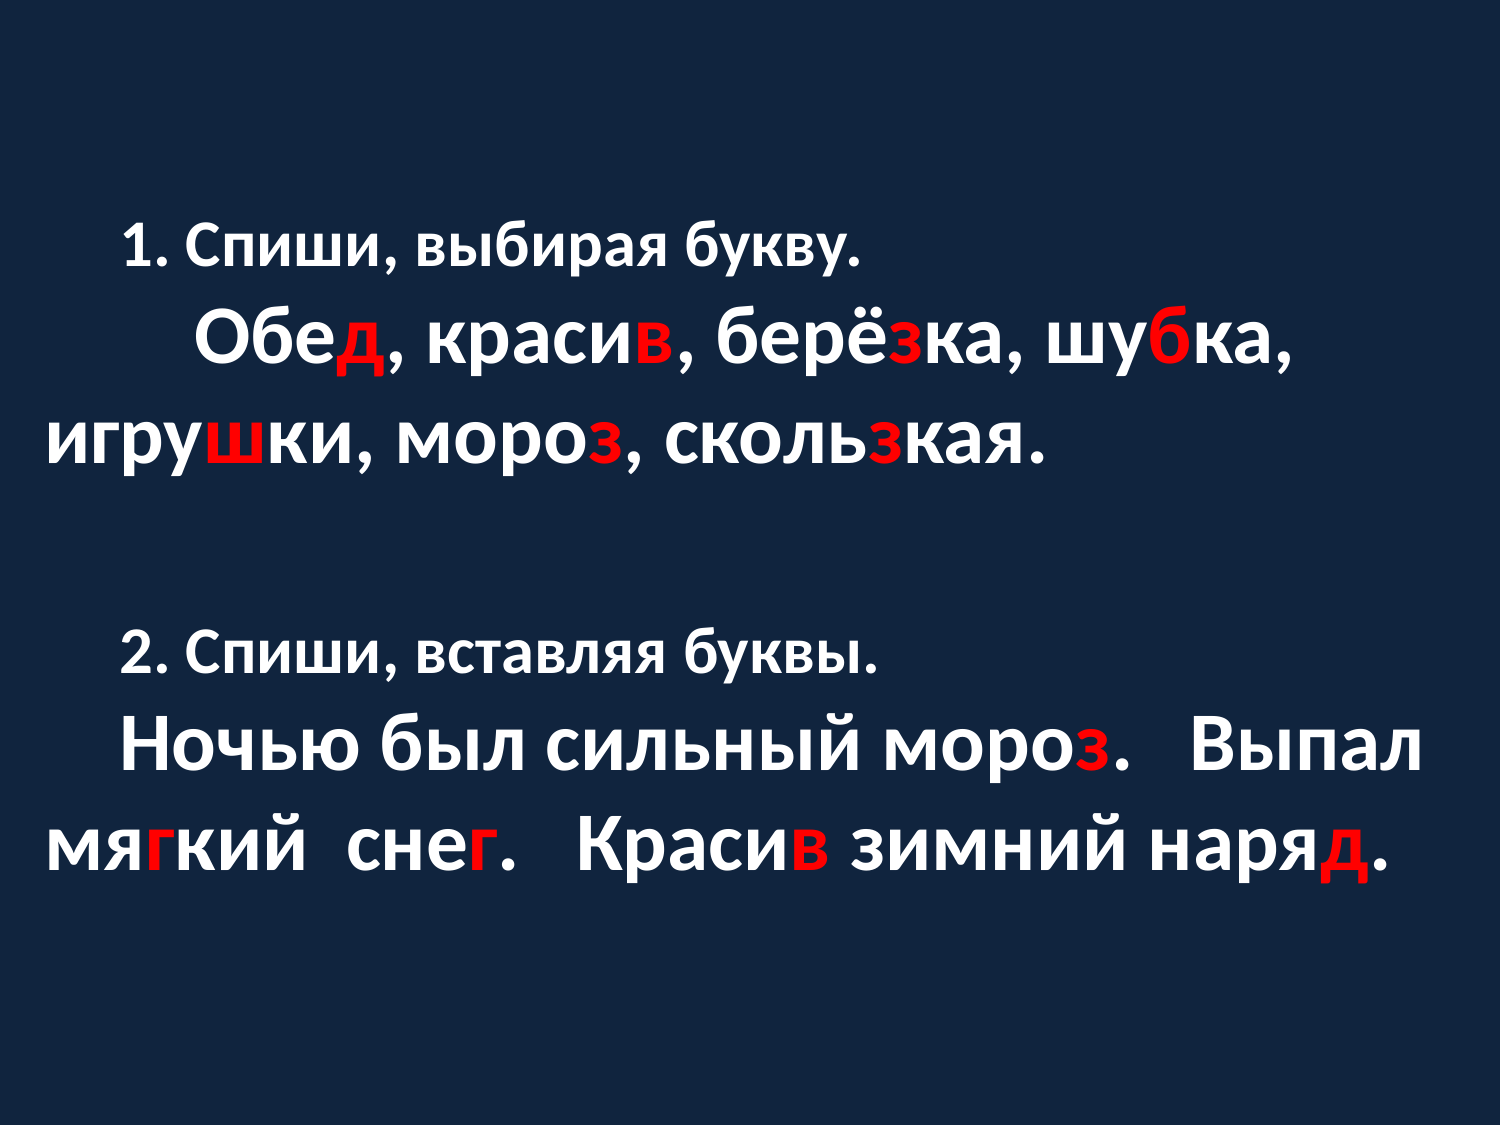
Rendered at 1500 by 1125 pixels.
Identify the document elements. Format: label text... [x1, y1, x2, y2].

text_box 1. Спиши, выбирая букву. Обед, красив, берёзка, шубка, игрушки, мороз, скользкая. 2. Спиши, вставляя буквы. Ночью был сильный мороз. Выпал мягкий снег. Красив зимний наряд. [29, 192, 1459, 895]
